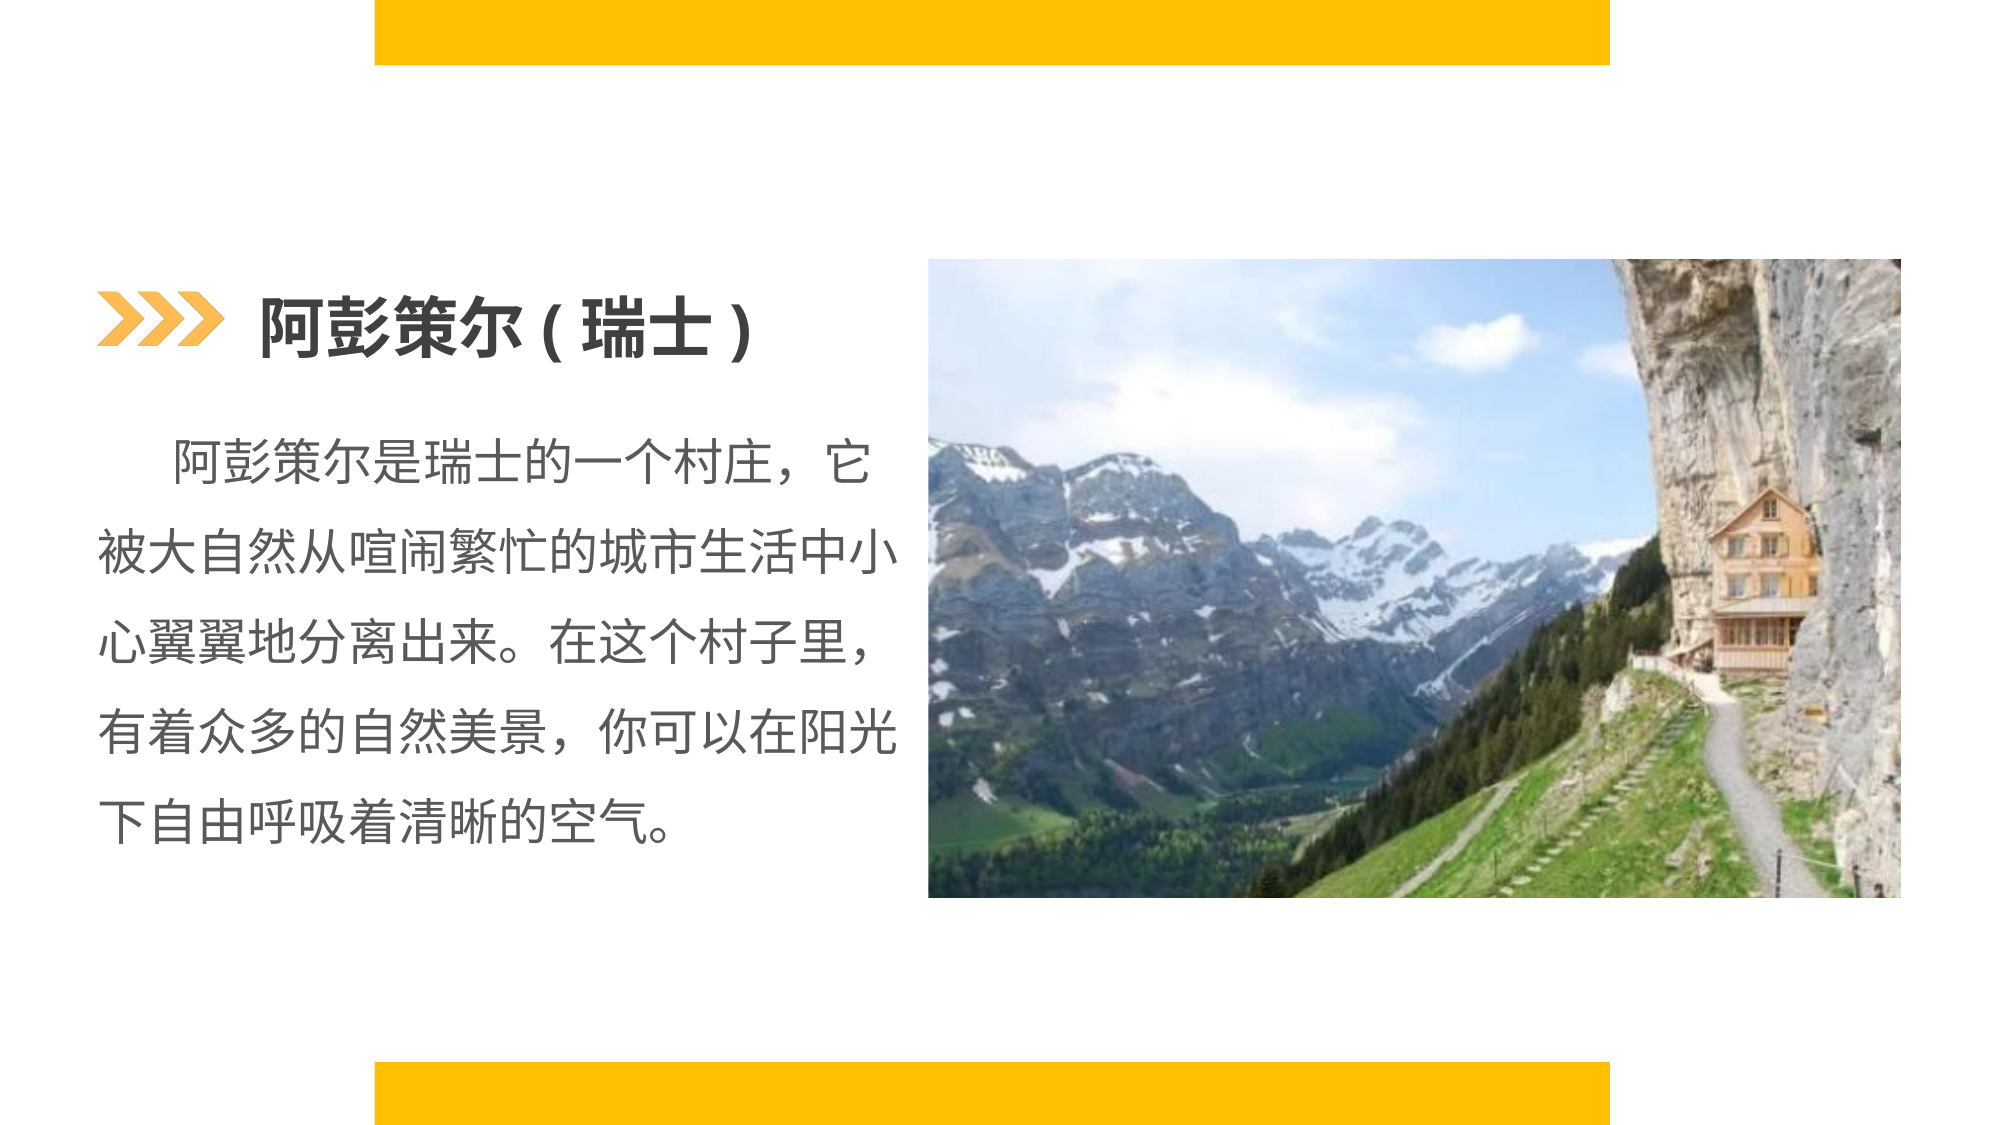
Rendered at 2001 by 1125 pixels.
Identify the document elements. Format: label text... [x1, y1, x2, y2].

picture [928, 259, 1901, 898]
text_box 阿彭策尔是瑞士的一个村庄，它被大自然从喧闹繁忙的城市生活中小心翼翼地分离出来。在这个村子里，有着众多的自然美景，你可以在阳光下自由呼吸着清晰的空气。 [83, 393, 928, 859]
text_box [374, 0, 1611, 66]
text_box 阿彭策尔(瑞士) [241, 262, 771, 374]
text_box [374, 1061, 1611, 1125]
picture [83, 243, 234, 394]
